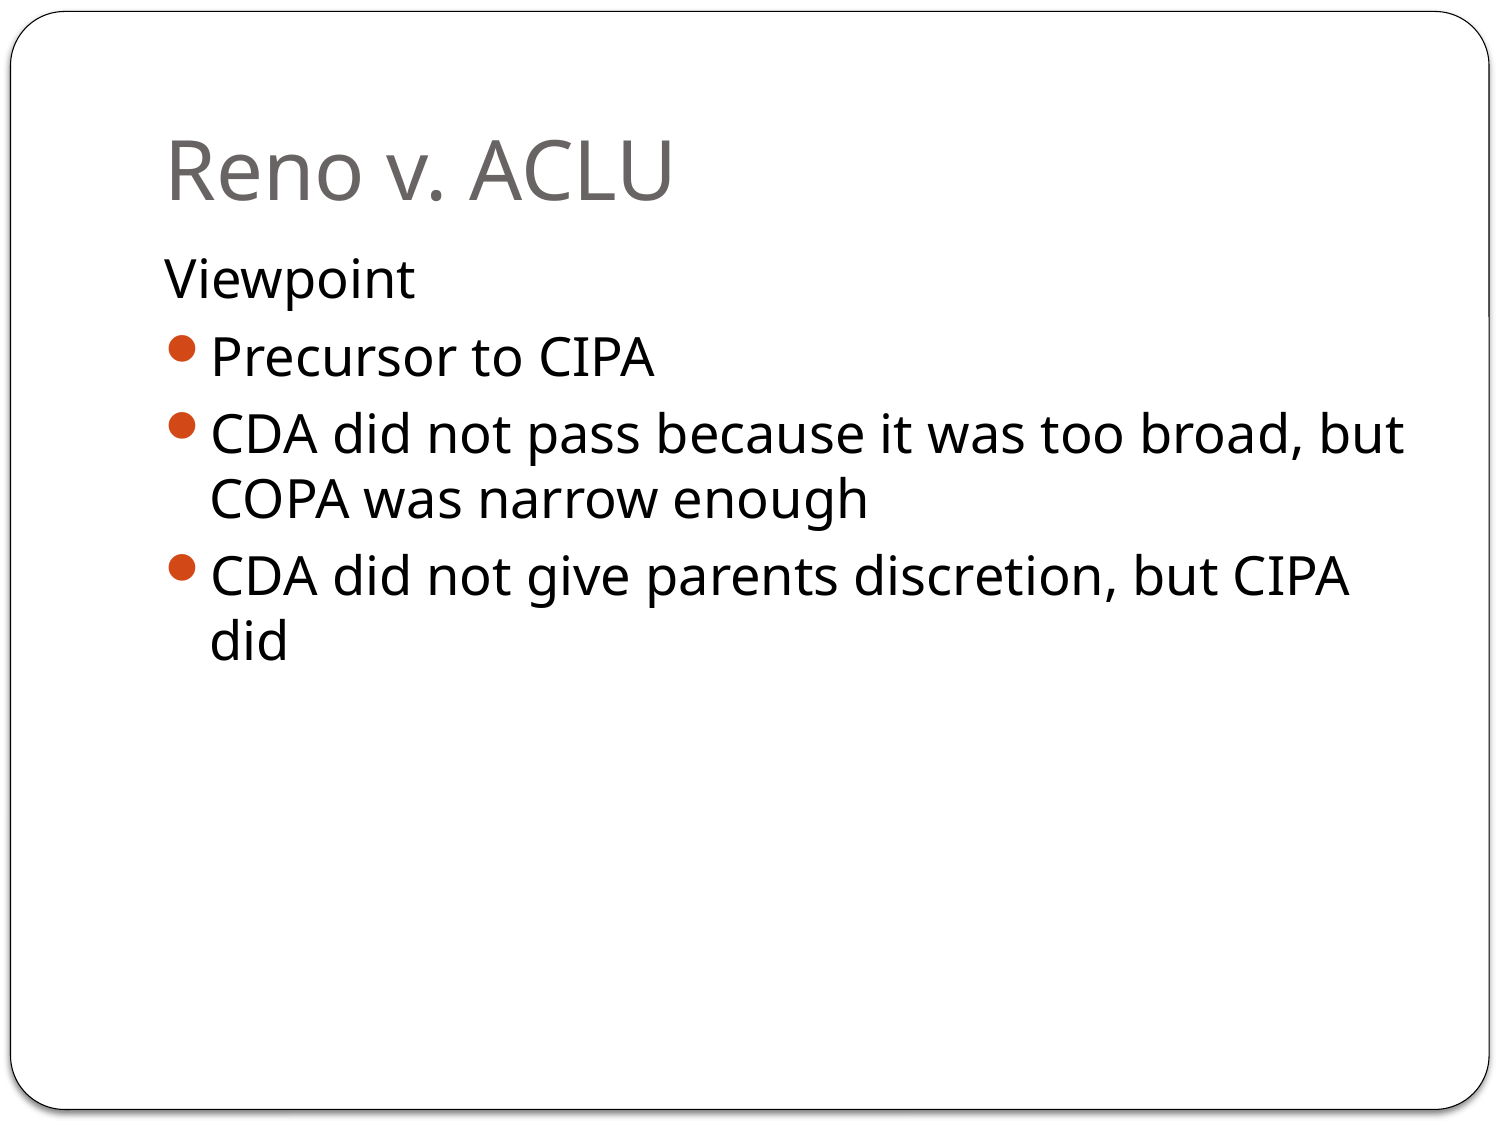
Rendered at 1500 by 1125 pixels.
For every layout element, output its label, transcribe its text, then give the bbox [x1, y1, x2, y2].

list Viewpoint Precursor to CIPA CDA did not pass because it was too broad, but COPA was narrow enough CDA did not give parents discretion, but CIPA did [150, 237, 1425, 988]
title Reno v. ACLU [150, 45, 1425, 233]
